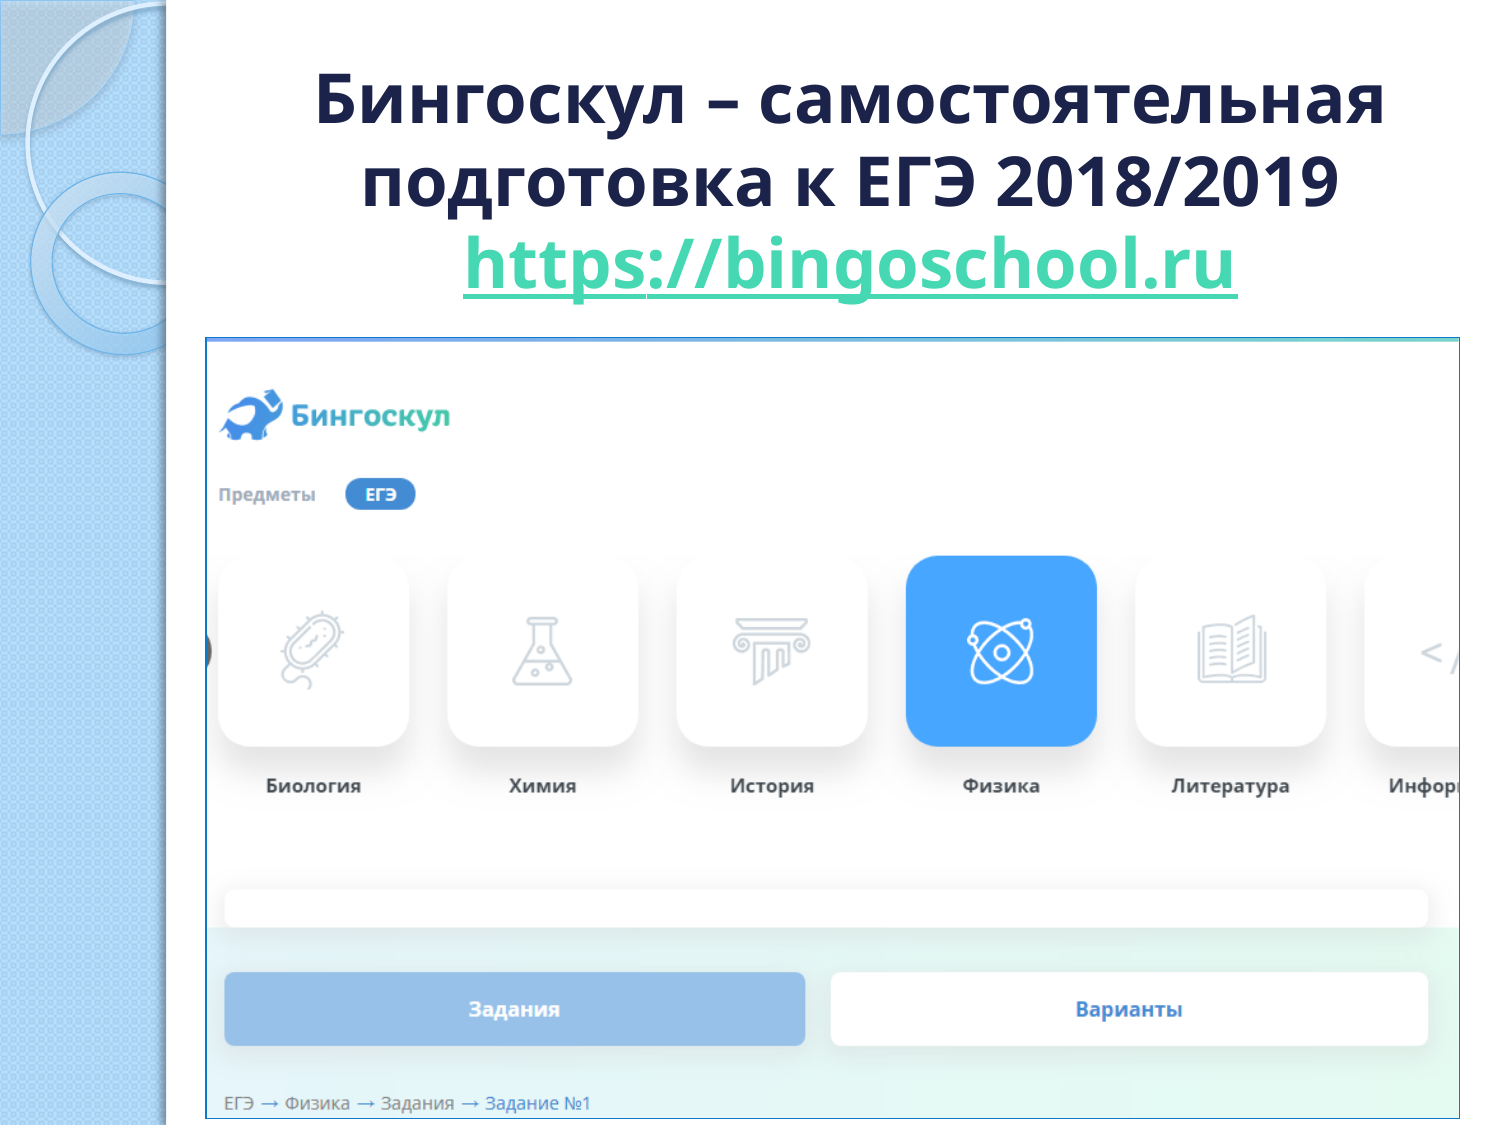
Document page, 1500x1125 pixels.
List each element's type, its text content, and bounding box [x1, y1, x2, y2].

picture [206, 338, 1459, 1118]
title Бингоскул – самостоятельная подготовка к ЕГЭ 2018/2019 https://bingoschool.ru [235, 45, 1466, 324]
